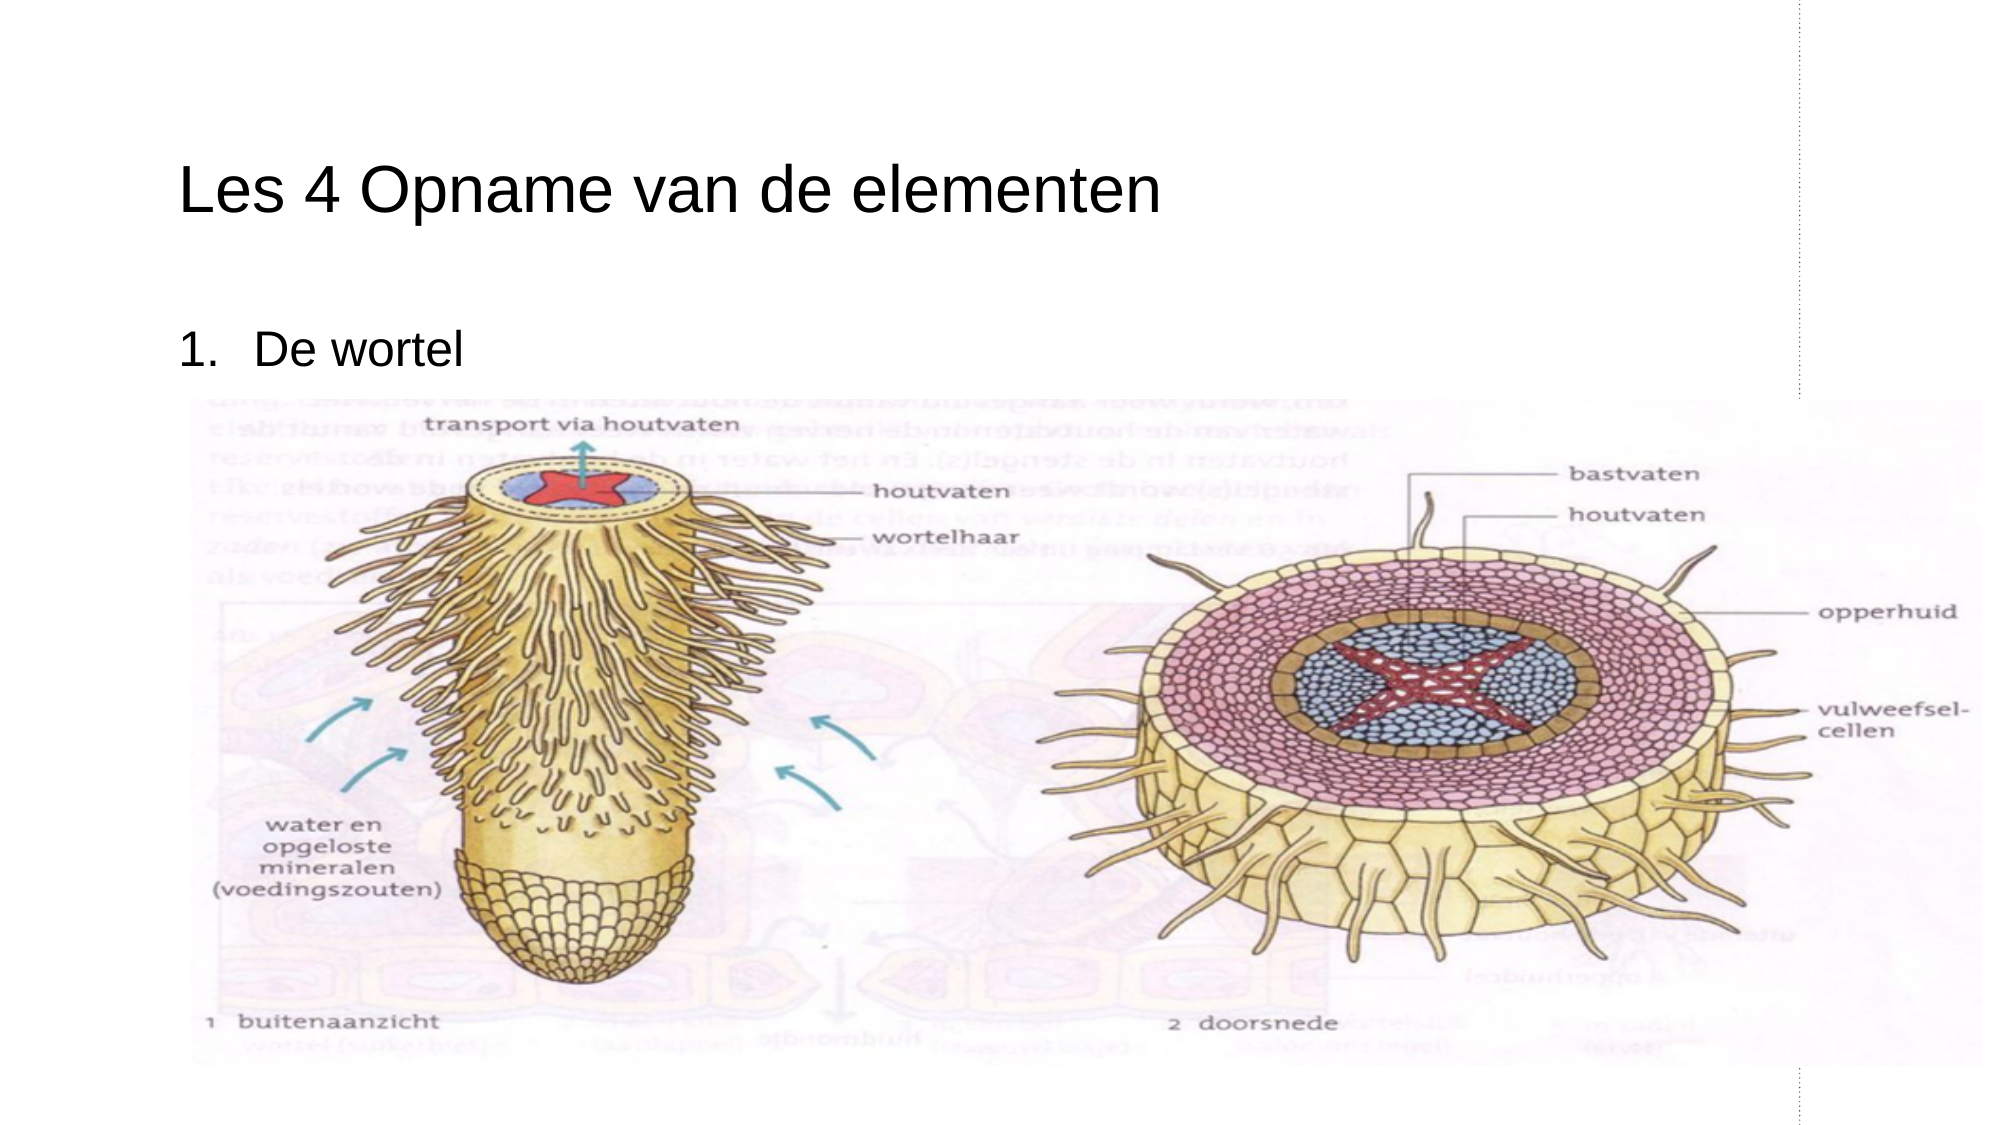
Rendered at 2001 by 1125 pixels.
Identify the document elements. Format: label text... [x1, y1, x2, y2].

text_box De wortel [163, 309, 1882, 489]
picture [191, 0, 2001, 1125]
text_box Les 4 Opname van de elementen [163, 138, 1666, 234]
